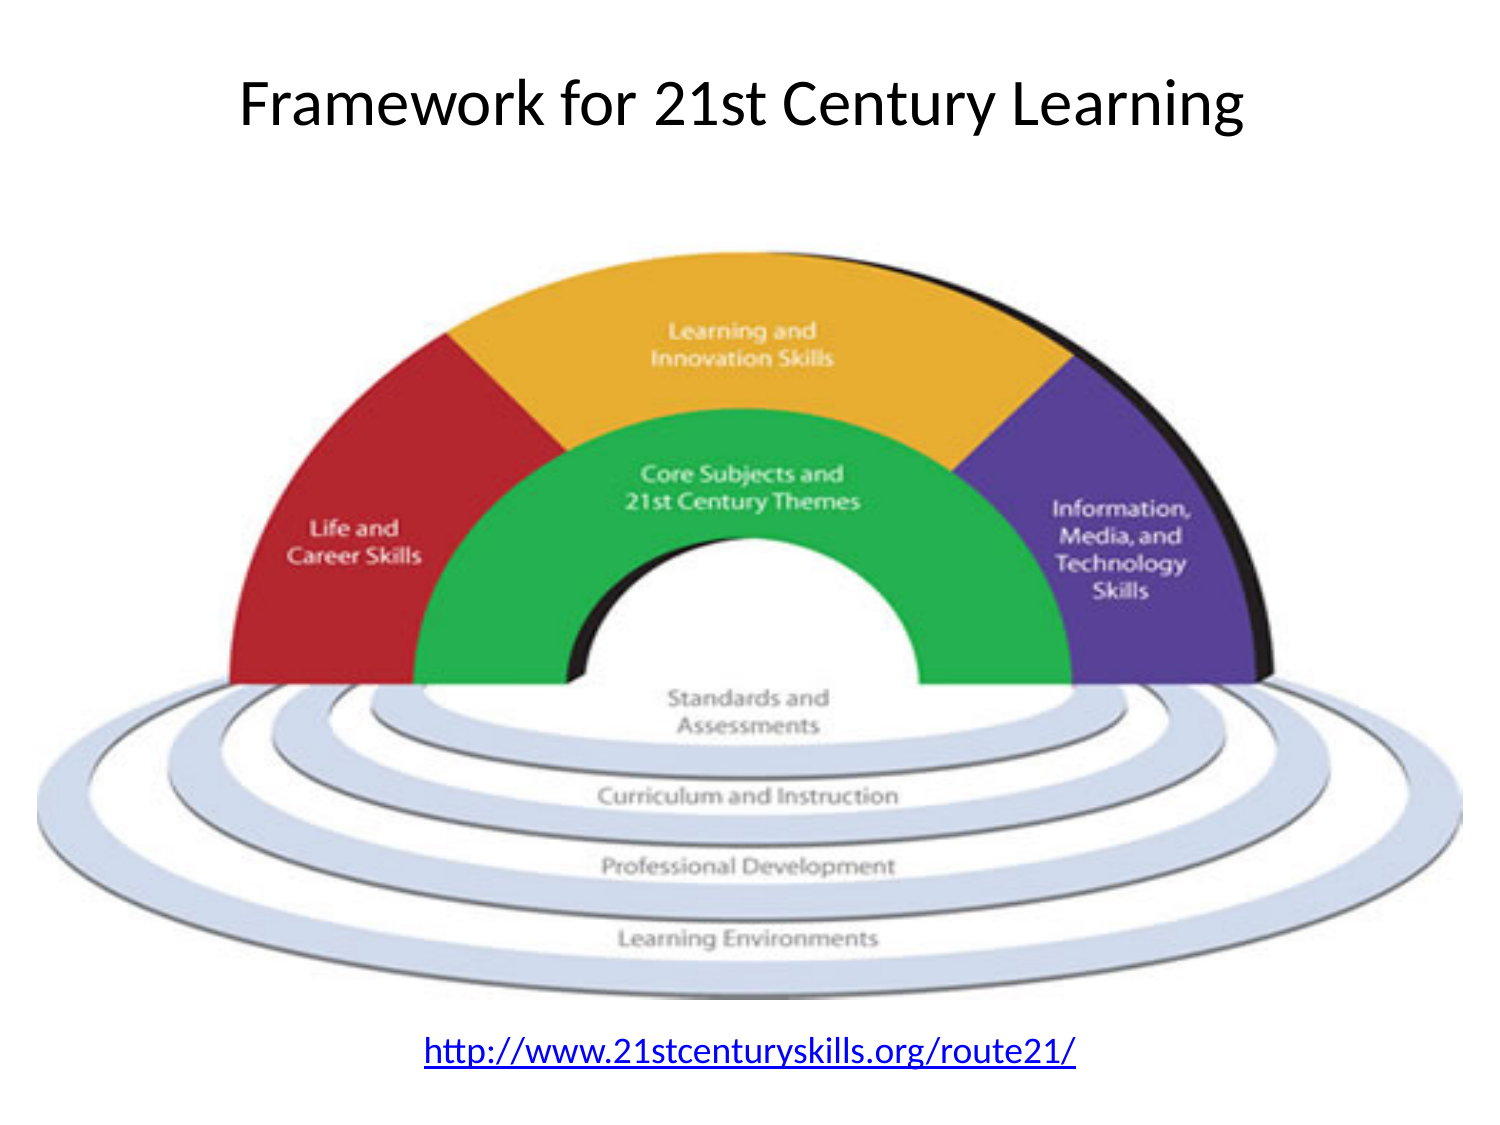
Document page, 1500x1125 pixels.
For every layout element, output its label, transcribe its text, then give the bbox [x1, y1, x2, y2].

picture [37, 224, 1463, 1001]
text_box http://www.21stcenturyskills.org/route21/ [0, 1018, 1500, 1124]
title Framework for 21st Century Learning [75, 45, 1425, 223]
